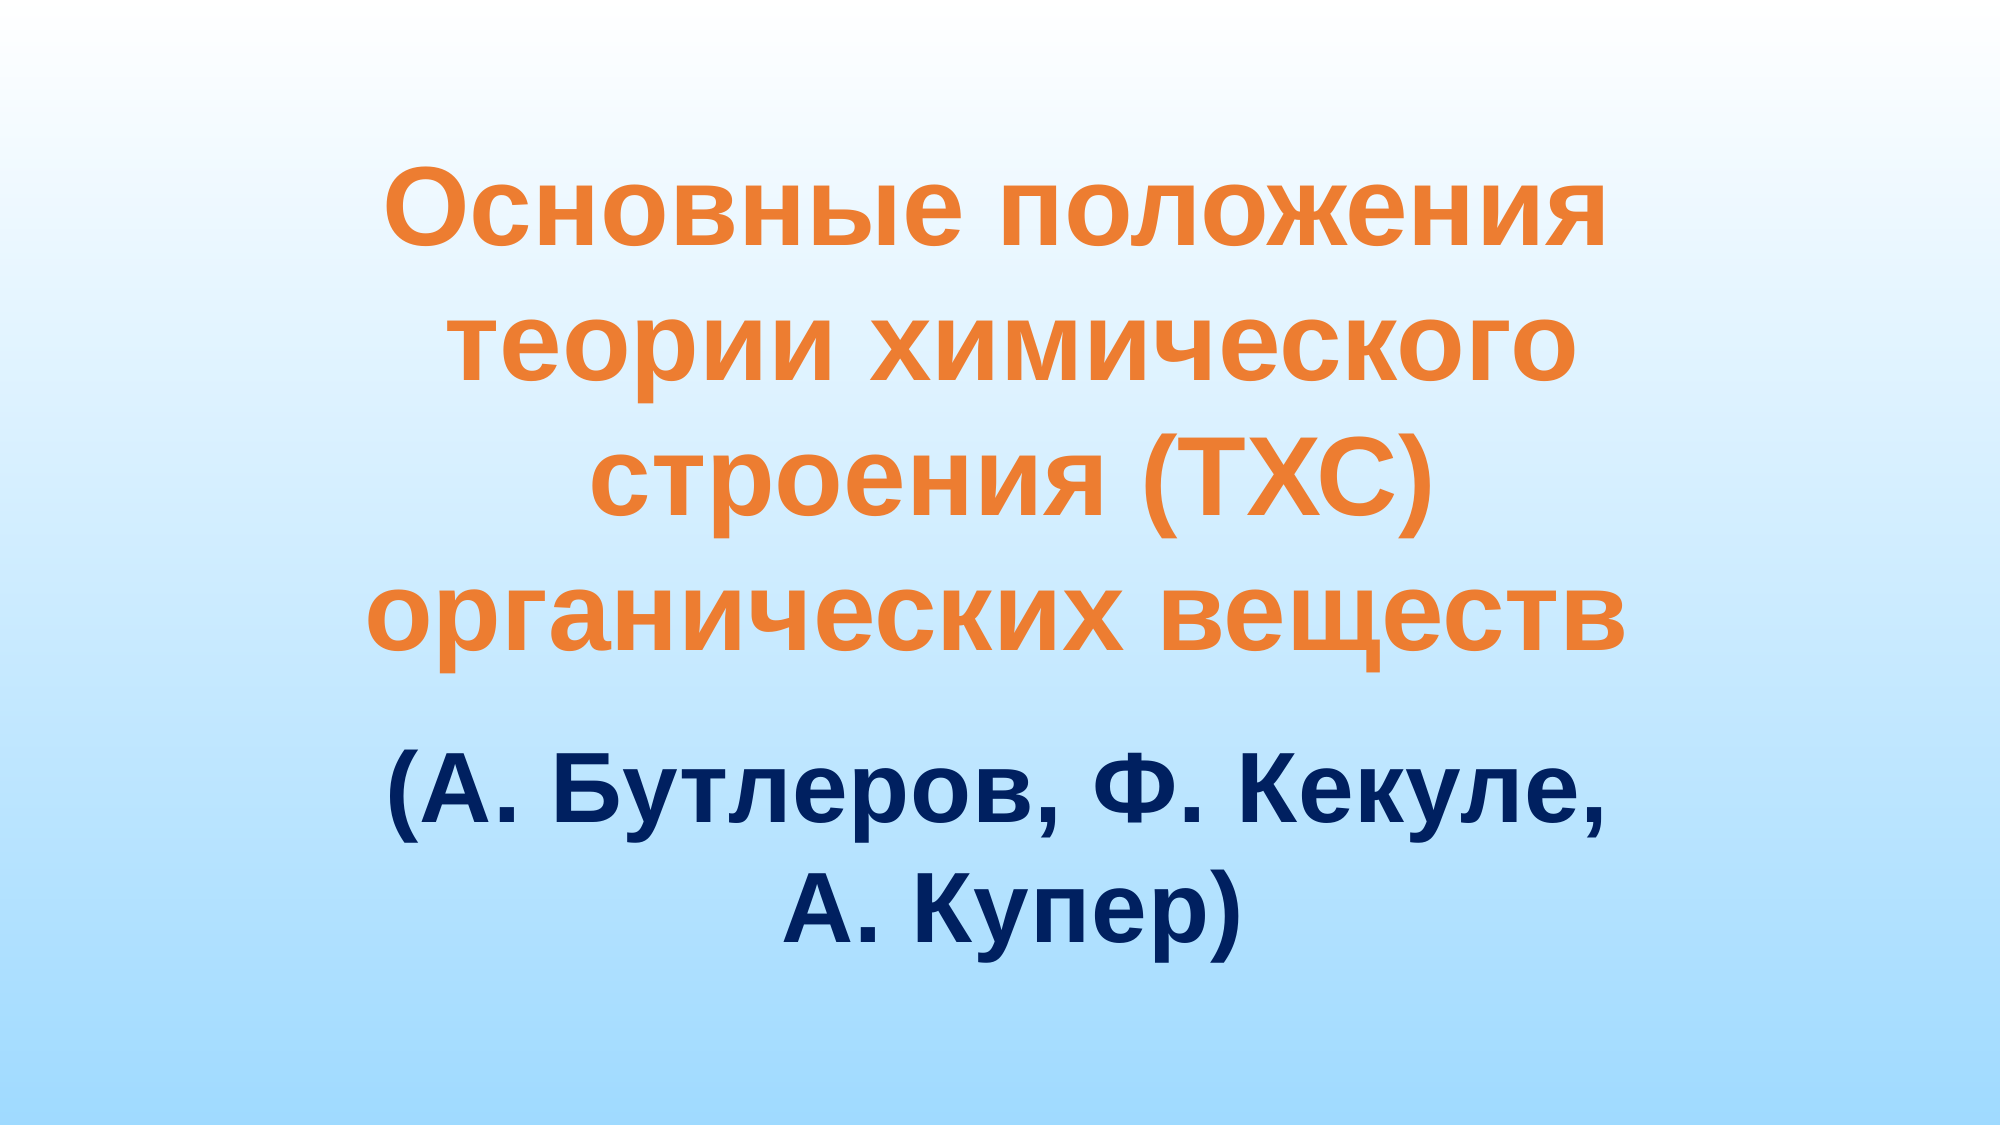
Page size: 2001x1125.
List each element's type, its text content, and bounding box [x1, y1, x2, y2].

text_box Основные положения теории химического строения (ТХС) органических веществ (А. Бутлеров, Ф. Кекуле, А. Купер) [299, 125, 1725, 970]
